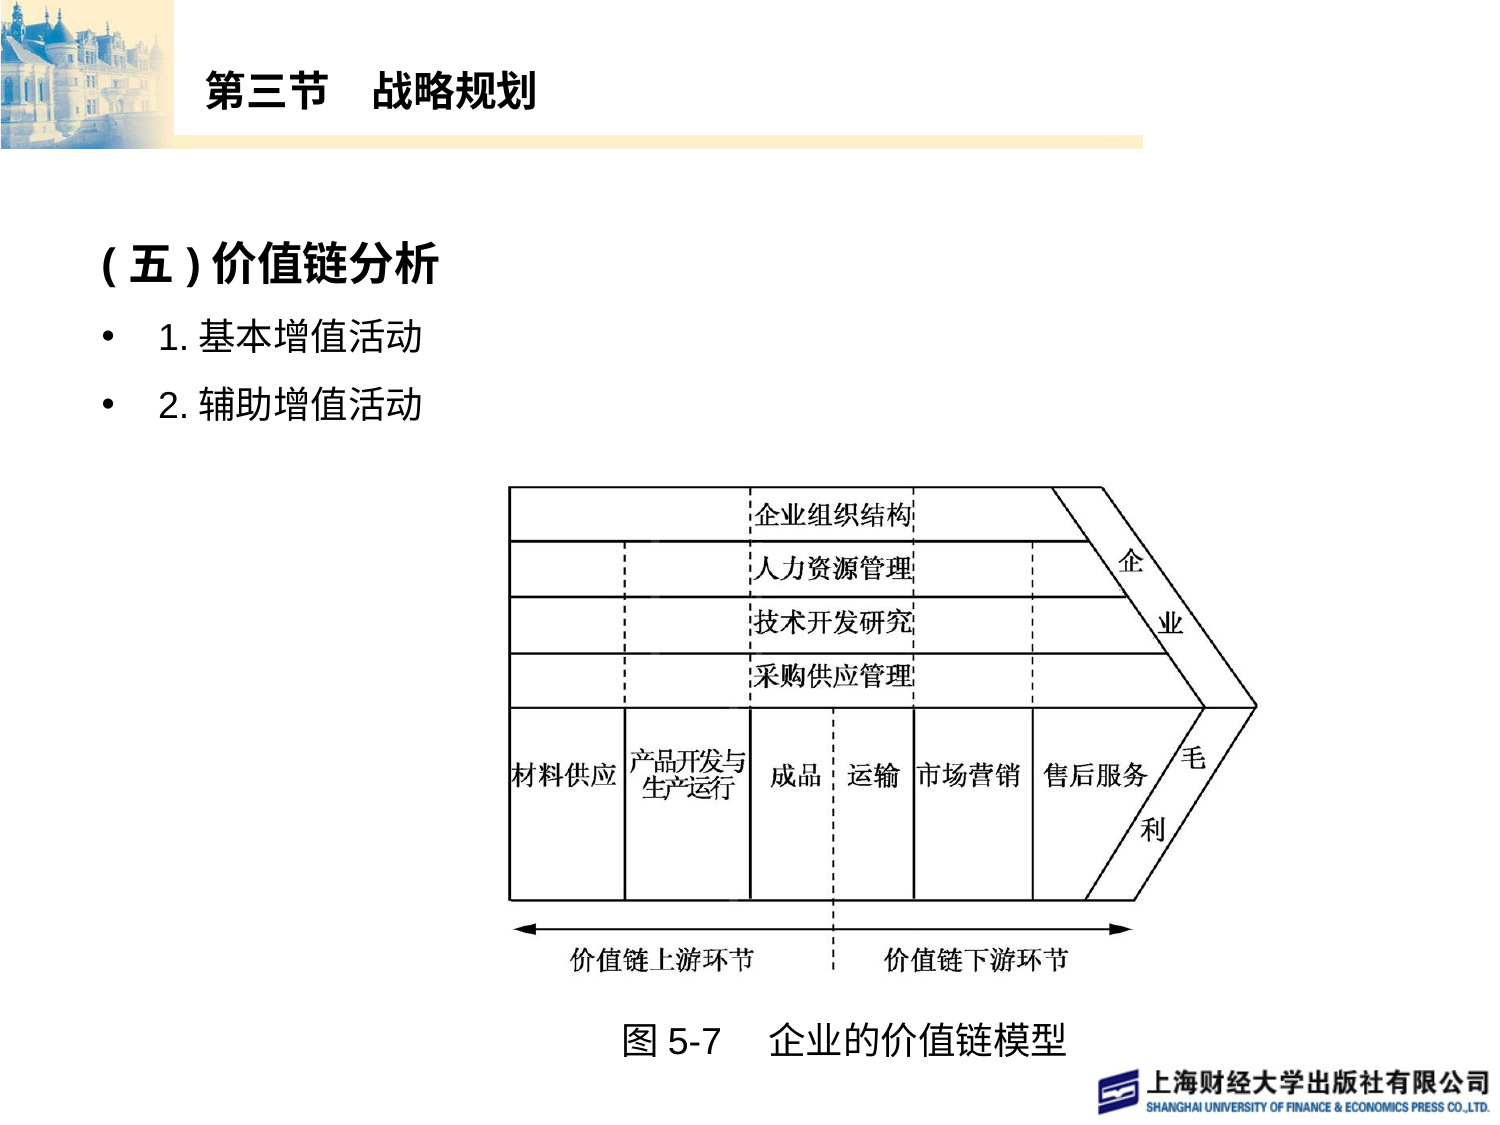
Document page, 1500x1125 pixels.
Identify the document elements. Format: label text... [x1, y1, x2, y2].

list (五)价值链分析 1.基本增值活动 2.辅助增值活动 [86, 207, 1425, 1071]
text_box 图5-7 企业的价值链模型 [428, 1009, 1262, 1070]
picture [1097, 1065, 1494, 1120]
title 第三节 战略规划 [189, 36, 1262, 143]
picture [358, 471, 1398, 990]
picture [0, 0, 1143, 149]
